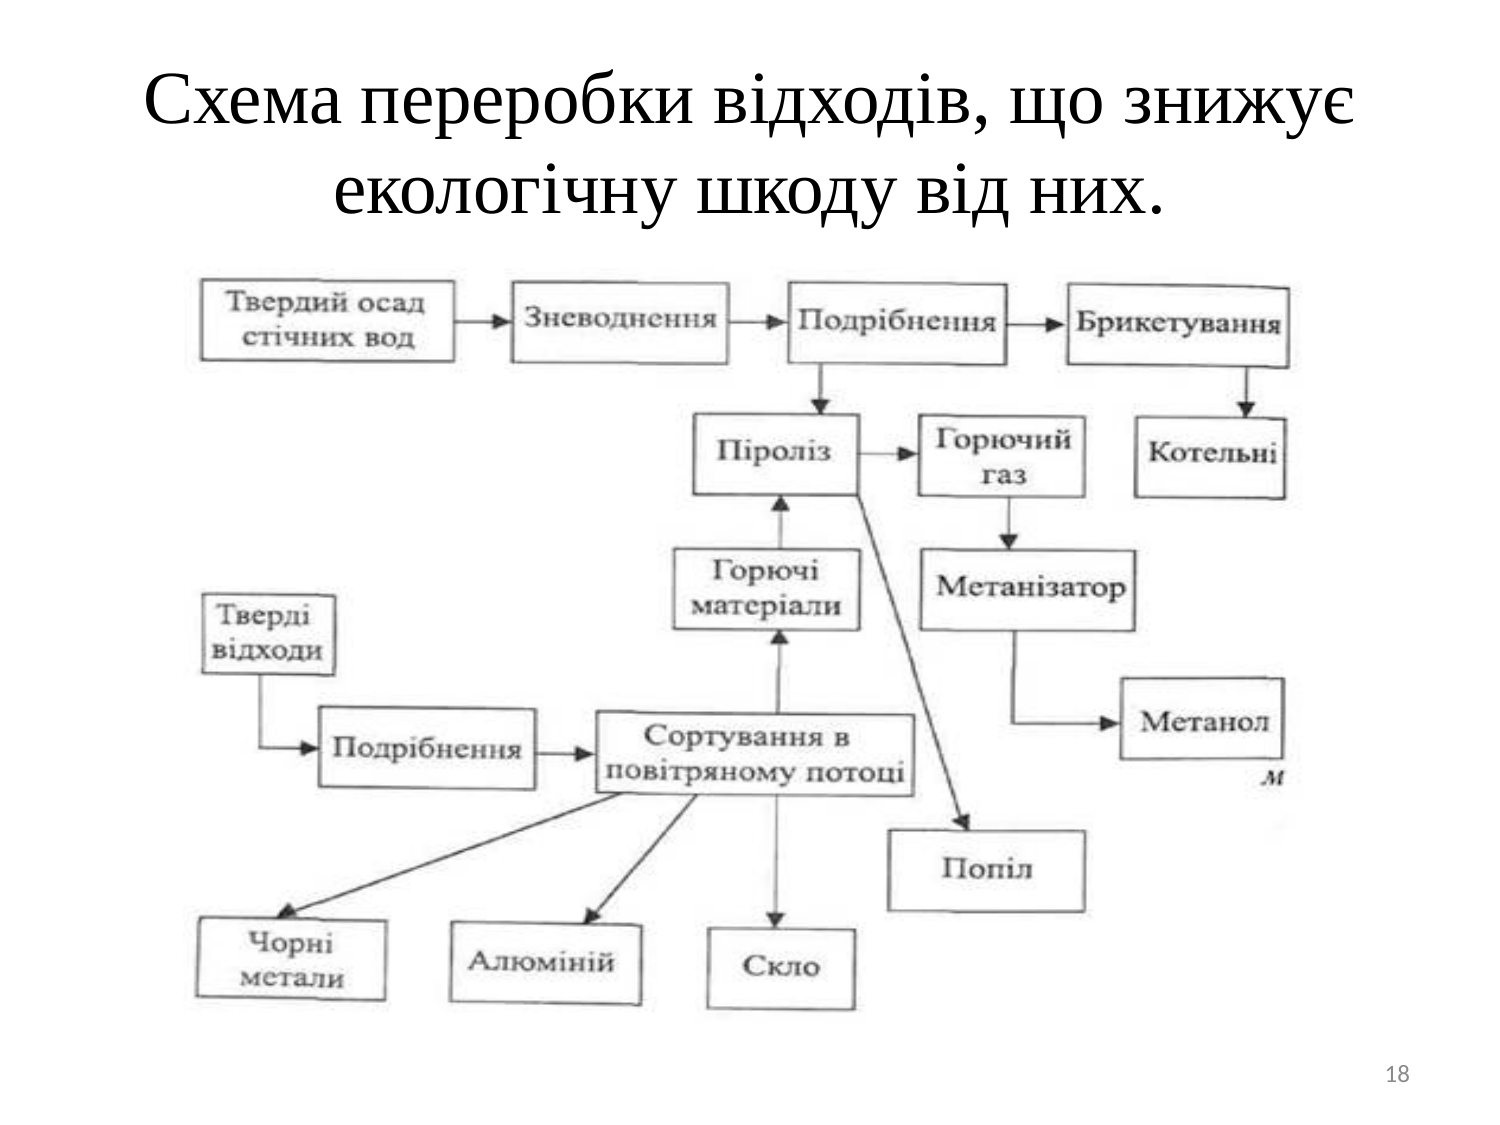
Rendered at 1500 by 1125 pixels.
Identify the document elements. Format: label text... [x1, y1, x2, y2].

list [182, 266, 1318, 1024]
slide_number 18 [1074, 1042, 1425, 1103]
title Схема переробки відходів, що знижує екологічну шкоду від них. [75, 45, 1425, 233]
